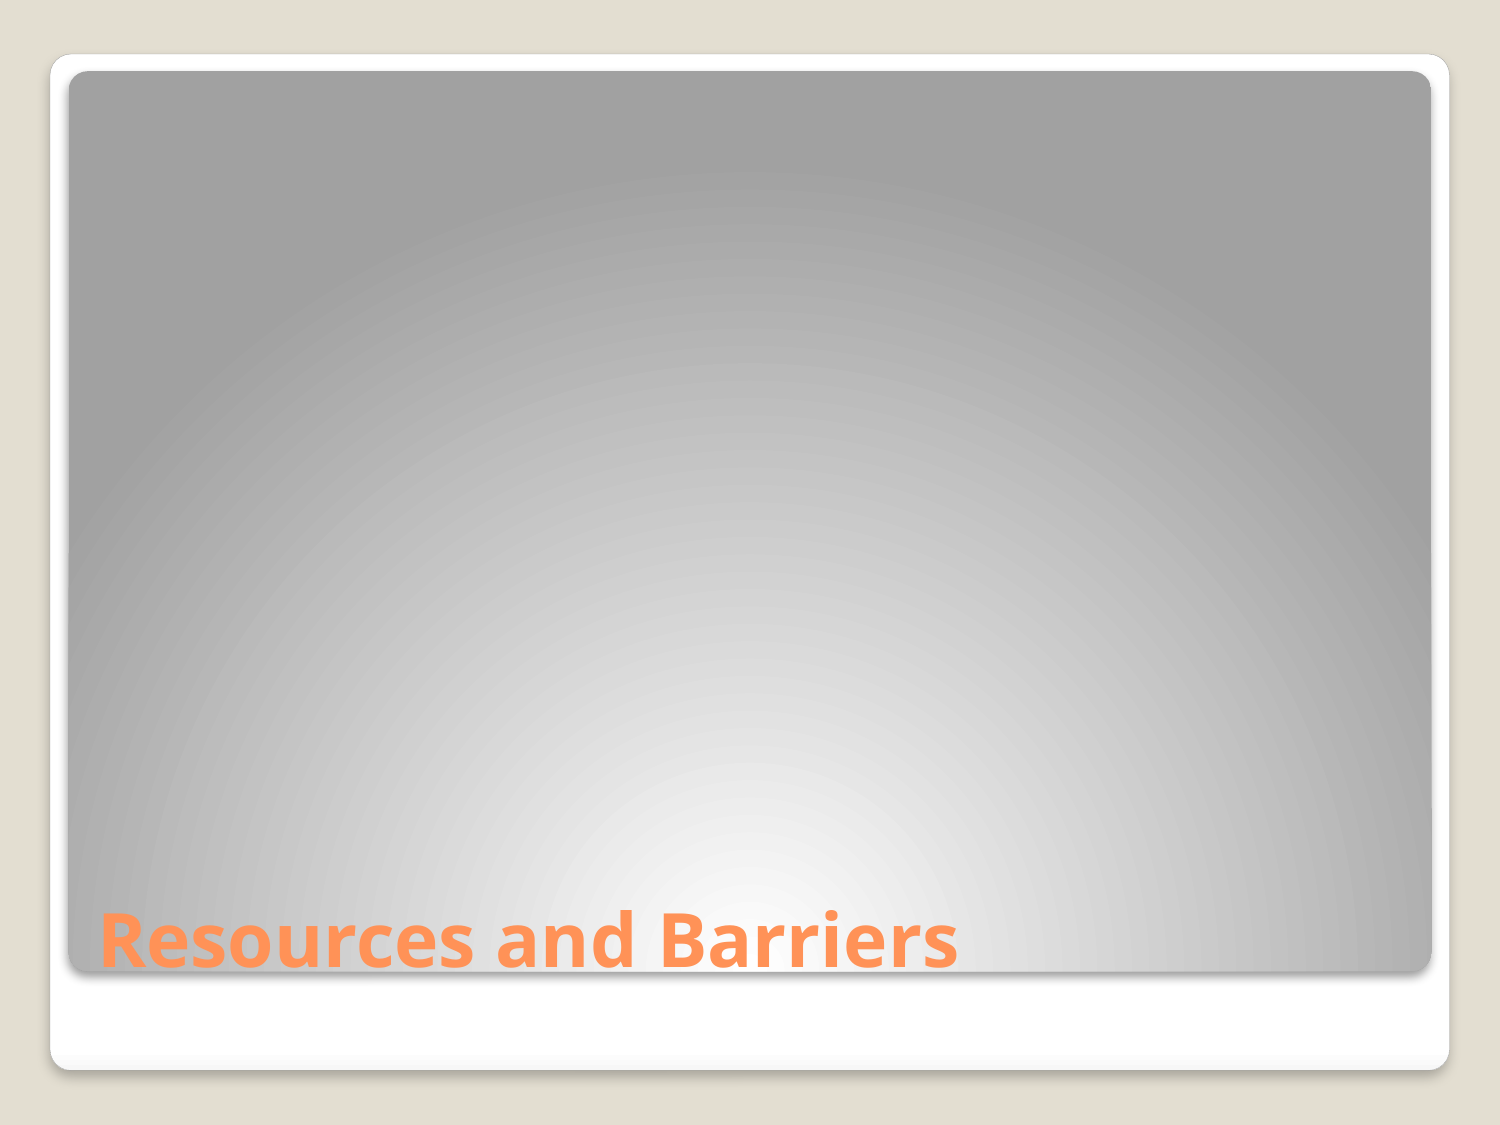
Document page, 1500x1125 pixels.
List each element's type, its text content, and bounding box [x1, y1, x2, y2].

title Resources and Barriers [82, 817, 1425, 991]
